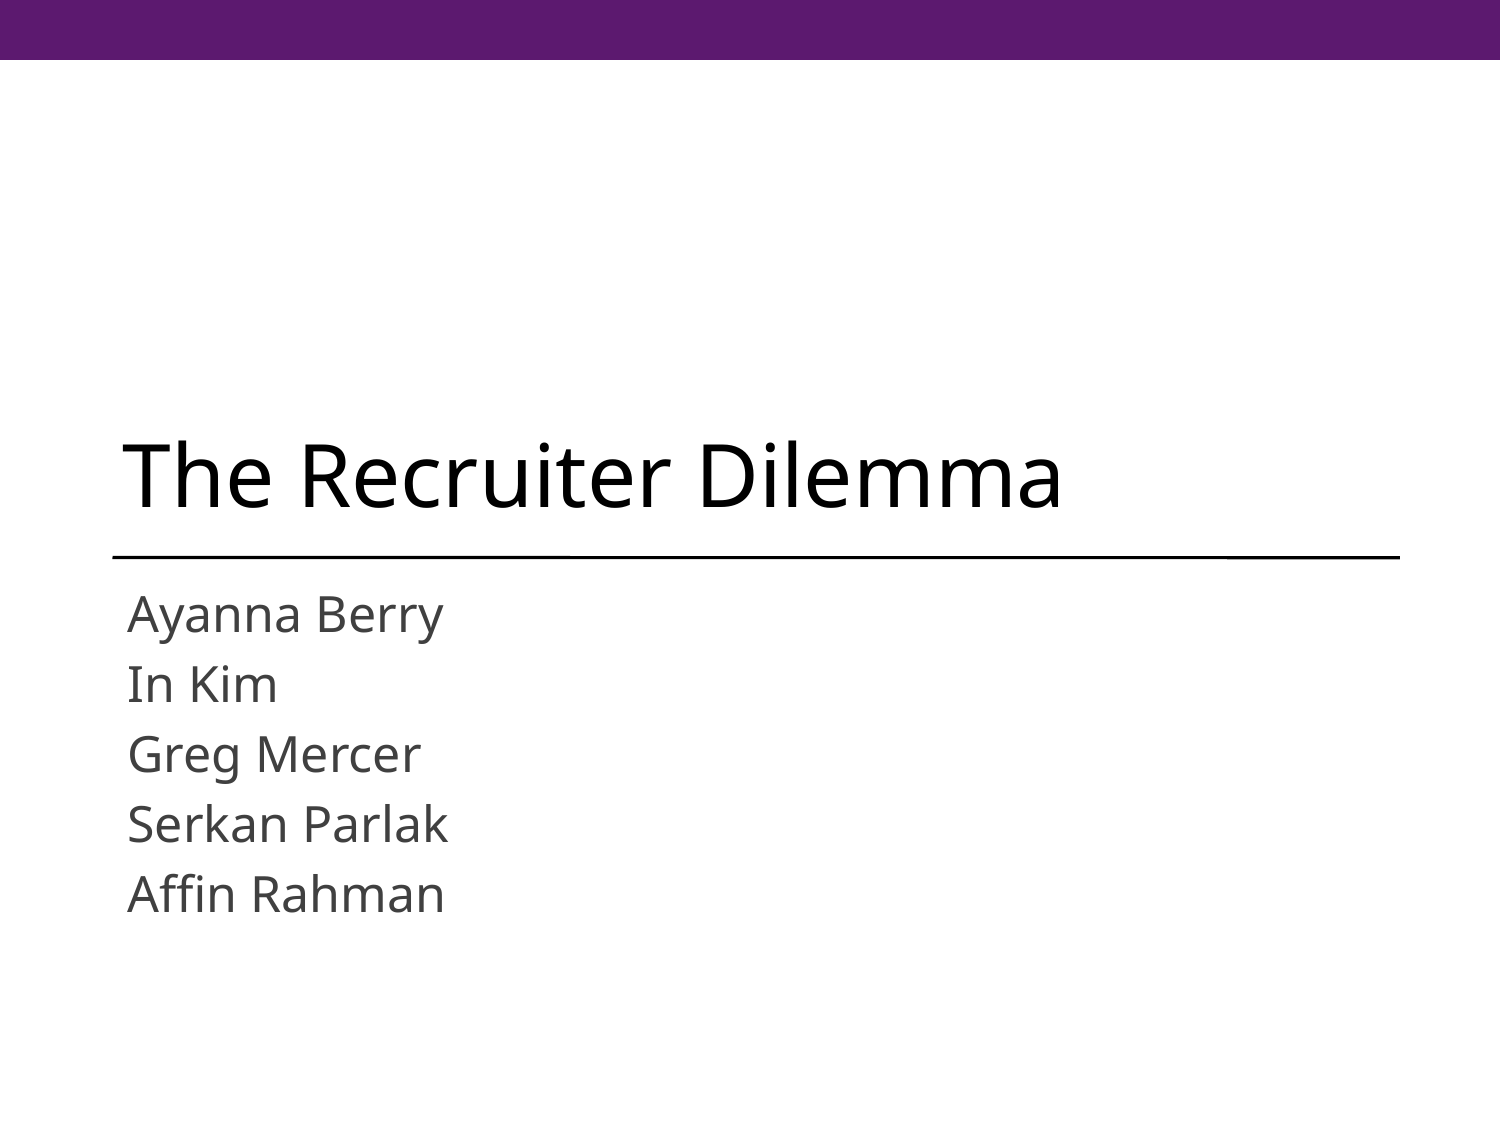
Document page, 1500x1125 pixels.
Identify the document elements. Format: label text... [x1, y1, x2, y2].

subtitle Ayanna Berry In Kim Greg Mercer Serkan Parlak Affin Rahman [112, 575, 1163, 938]
text_box The Recruiter Dilemma [107, 412, 1081, 533]
